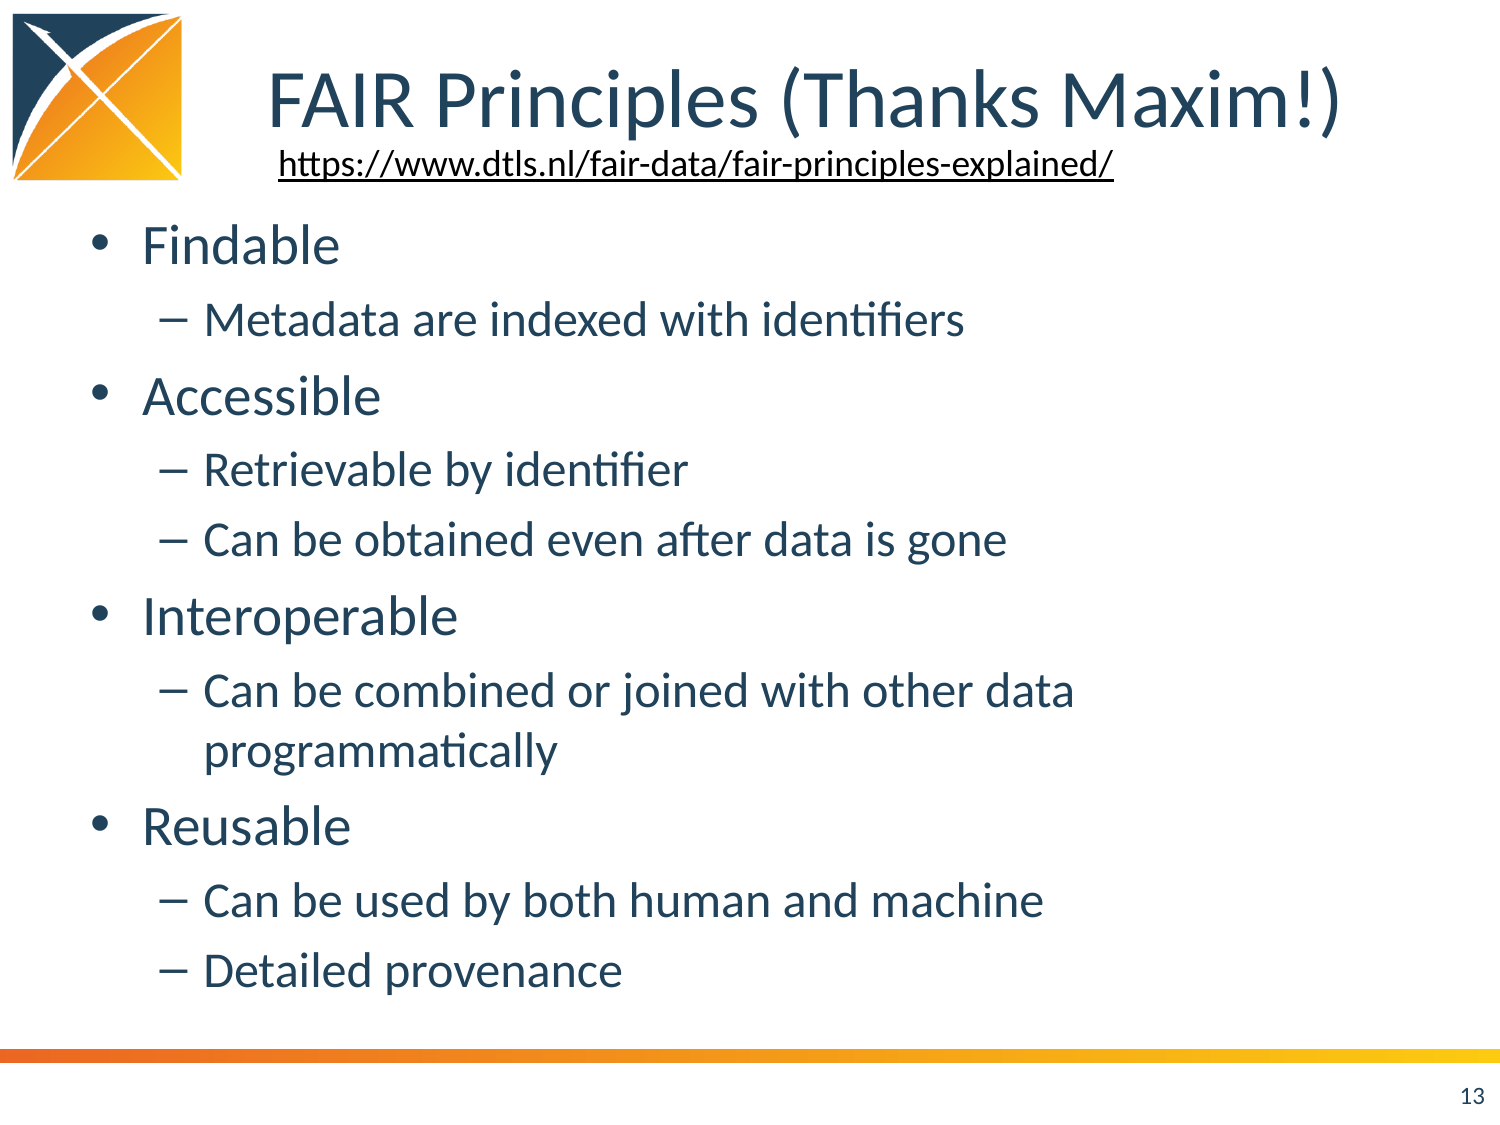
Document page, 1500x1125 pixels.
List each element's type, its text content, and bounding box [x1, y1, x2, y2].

picture [0, 0, 206, 200]
text_box https://www.dtls.nl/fair-data/fair-principles-explained/ [263, 131, 1237, 192]
slide_number 13 [1149, 1065, 1500, 1125]
list Findable Metadata are indexed with identifiers Accessible Retrievable by identifier Can be obtained even after data is gone Interoperable Can be combined or joined with other data programmatically Reusable Can be used by both human and machine Detailed provenance [75, 200, 1425, 1005]
title FAIR Principles (Thanks Maxim!) [187, 24, 1425, 163]
